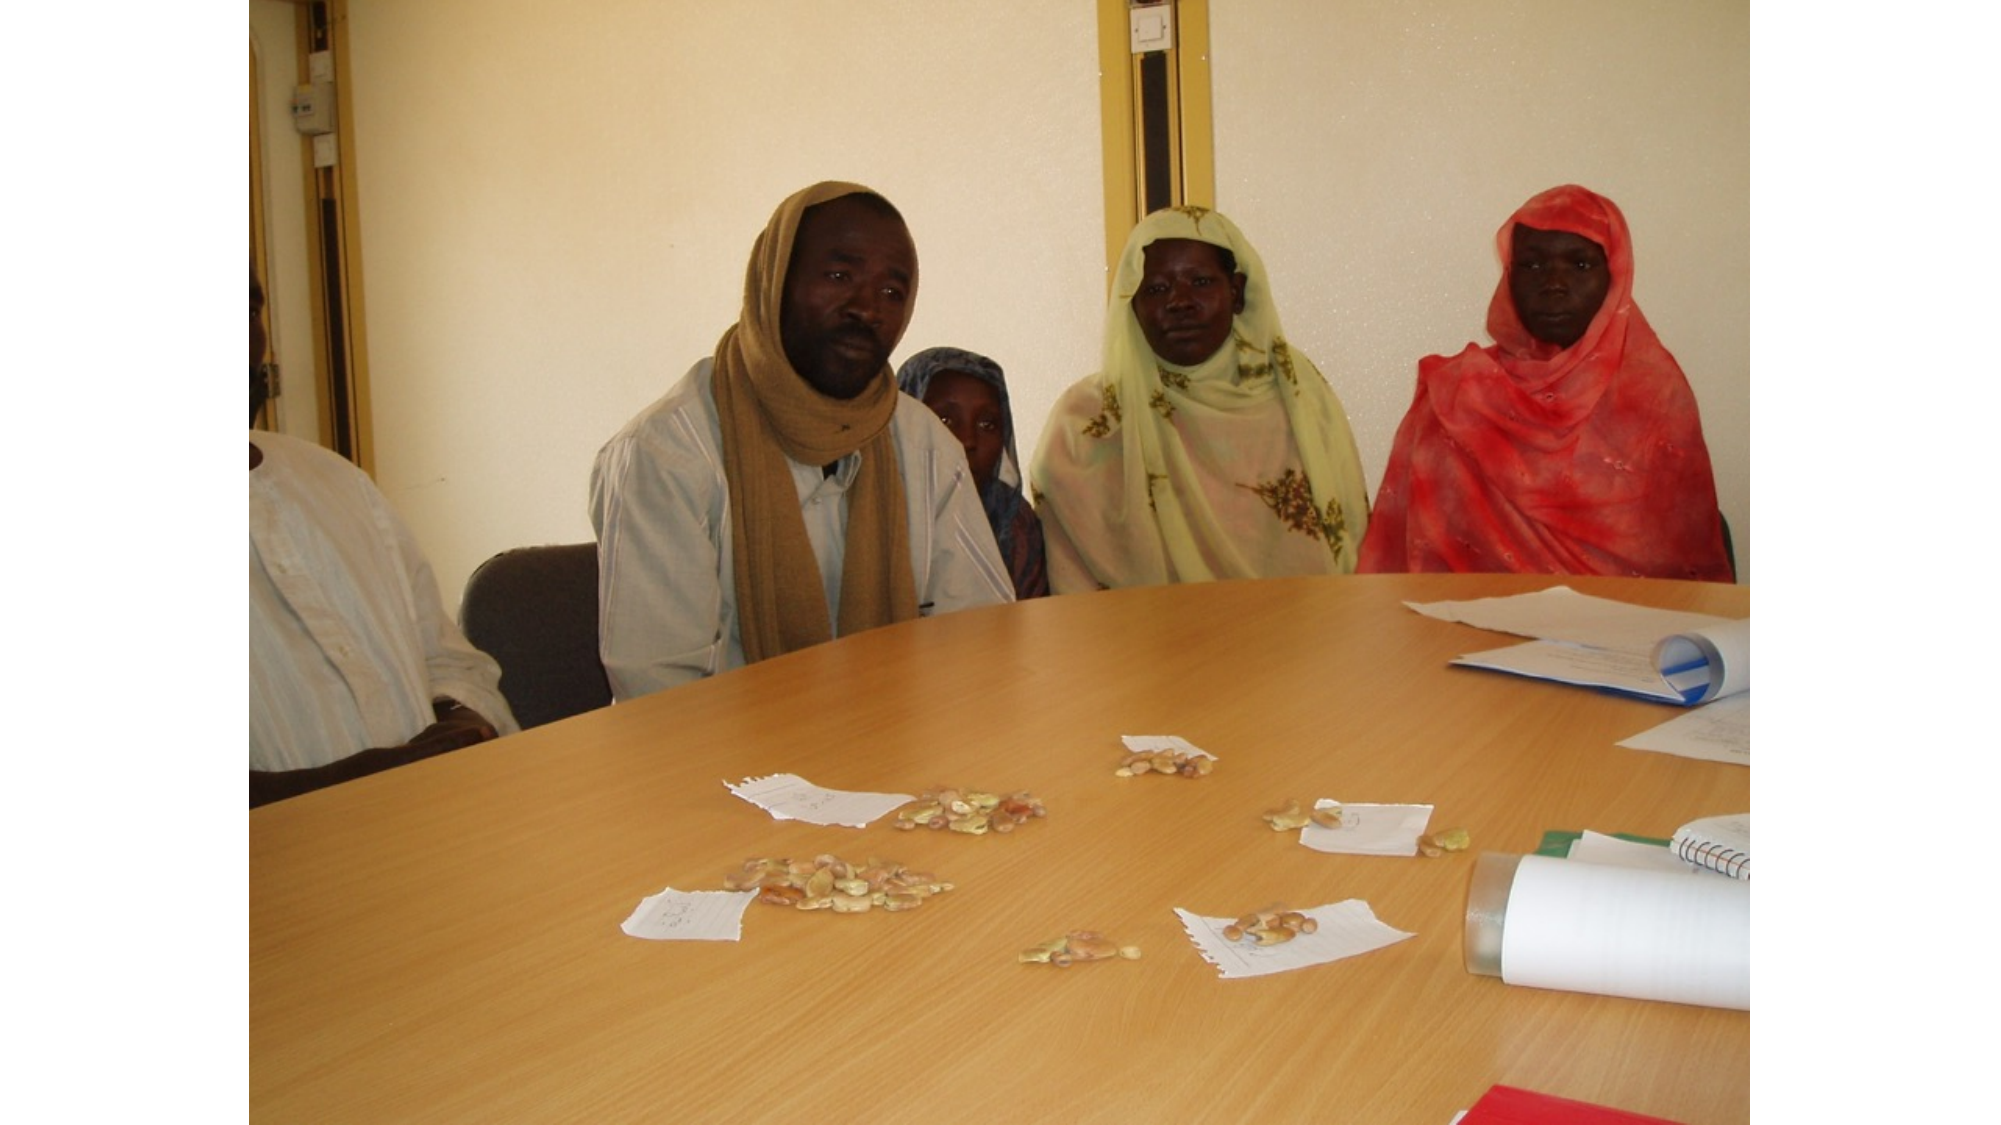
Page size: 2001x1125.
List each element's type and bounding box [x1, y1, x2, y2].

picture [249, 0, 1750, 1125]
